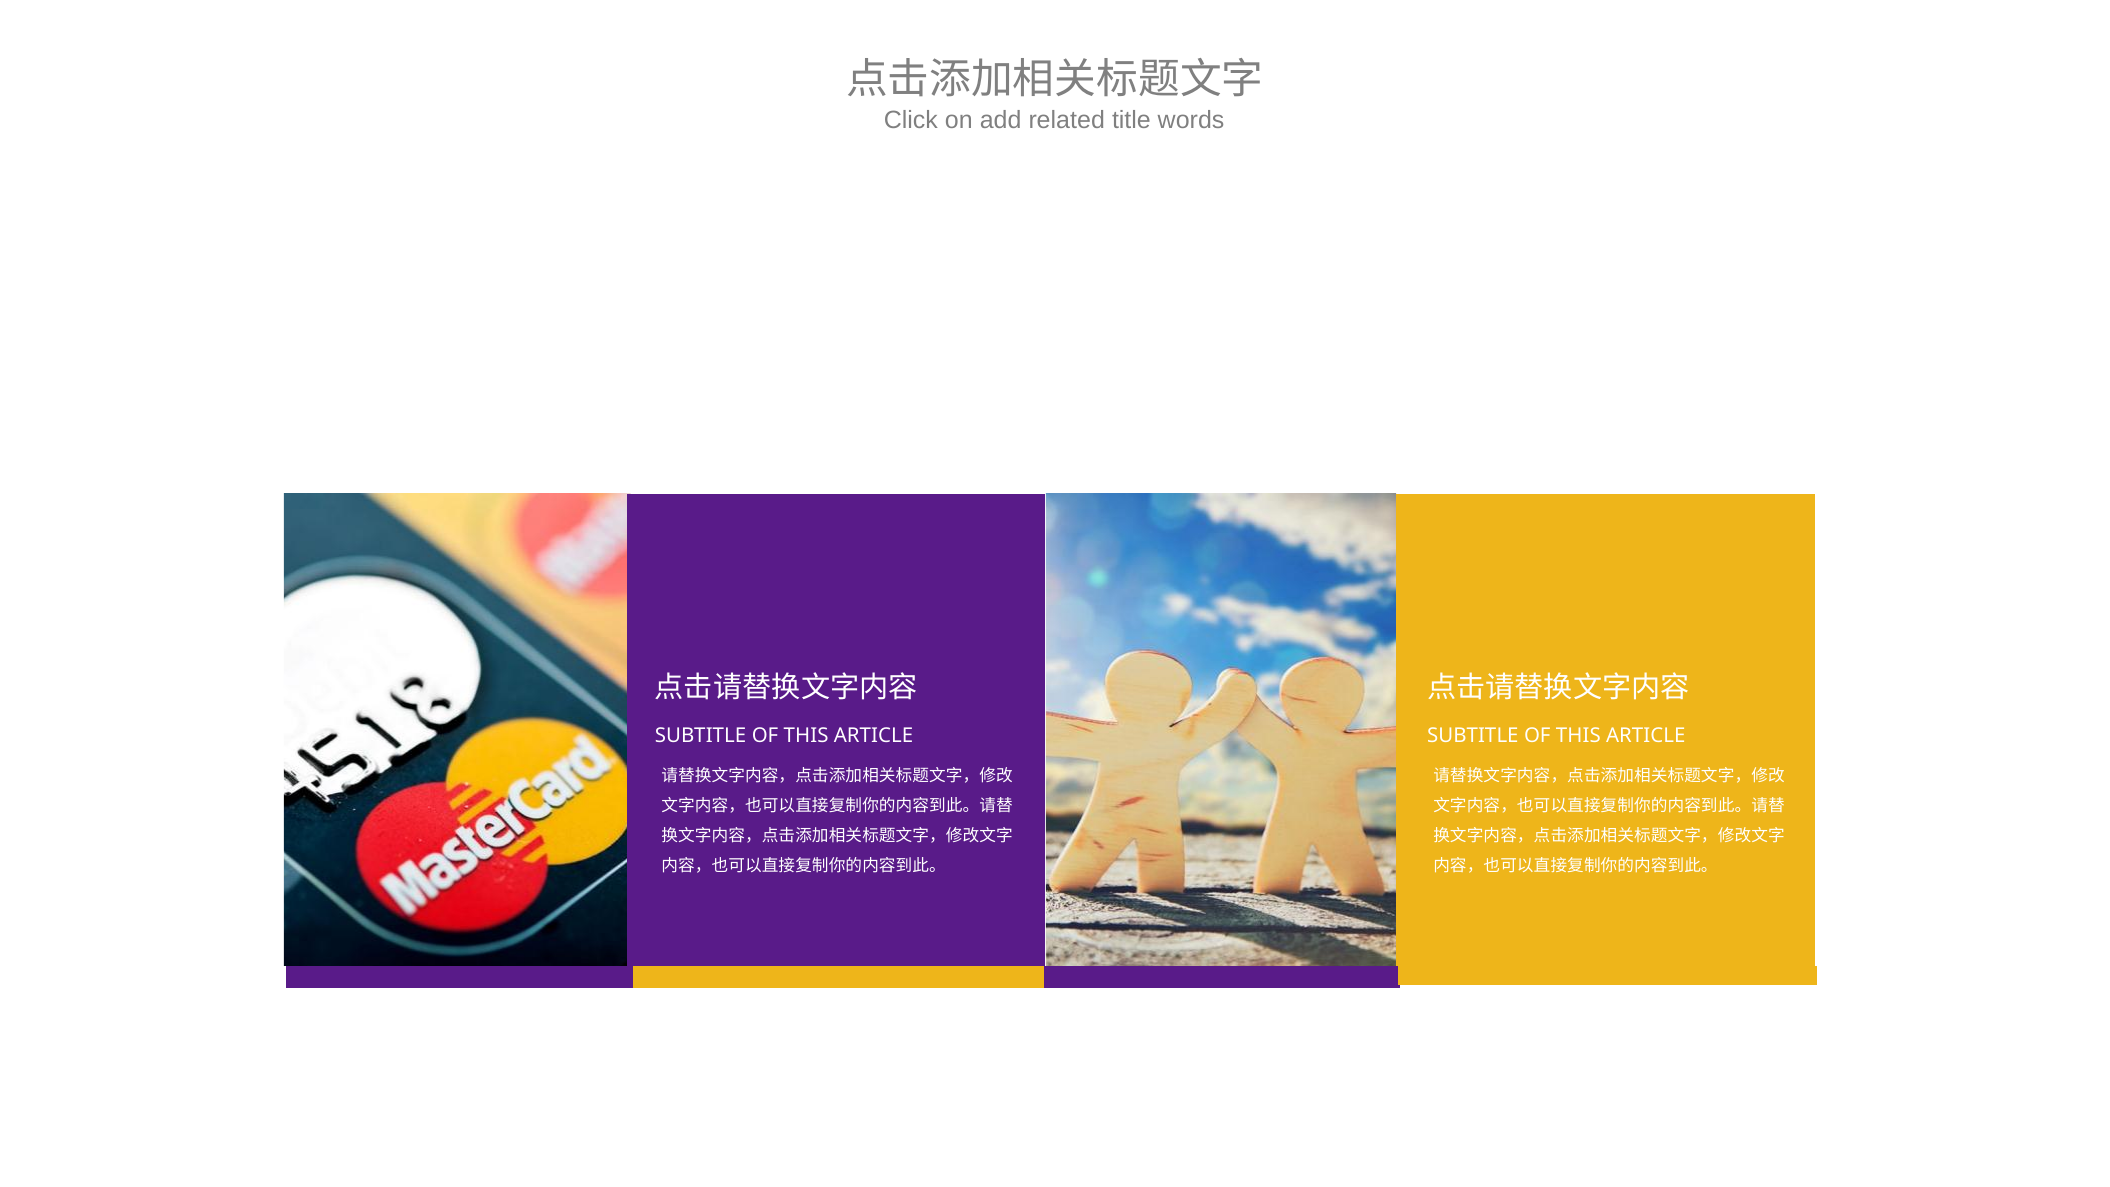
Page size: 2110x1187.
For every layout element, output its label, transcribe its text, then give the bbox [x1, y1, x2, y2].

text_box [286, 965, 633, 988]
text_box [1045, 492, 1397, 965]
text_box [1044, 965, 1400, 988]
text_box SUBTITLE OF THIS ARTICLE [1427, 719, 1776, 749]
text_box 点击请替换文字内容 [654, 662, 937, 709]
text_box [626, 494, 1046, 966]
text_box 点击添加相关标题文字 [803, 44, 1307, 107]
text_box Click on add related title words [864, 95, 1246, 158]
text_box 点击请替换文字内容 [1427, 662, 1709, 709]
text_box 请替换文字内容，点击添加相关标题文字，修改文字内容，也可以直接复制你的内容到此。请替换文字内容，点击添加相关标题文字，修改文字内容，也可以直接复制你的内容到此。 [661, 754, 1019, 872]
text_box [283, 492, 632, 967]
text_box [1398, 965, 1818, 986]
text_box [633, 966, 1044, 988]
text_box [1395, 494, 1815, 965]
text_box SUBTITLE OF THIS ARTICLE [654, 719, 1004, 749]
text_box 请替换文字内容，点击添加相关标题文字，修改文字内容，也可以直接复制你的内容到此。请替换文字内容，点击添加相关标题文字，修改文字内容，也可以直接复制你的内容到此。 [1433, 754, 1791, 872]
